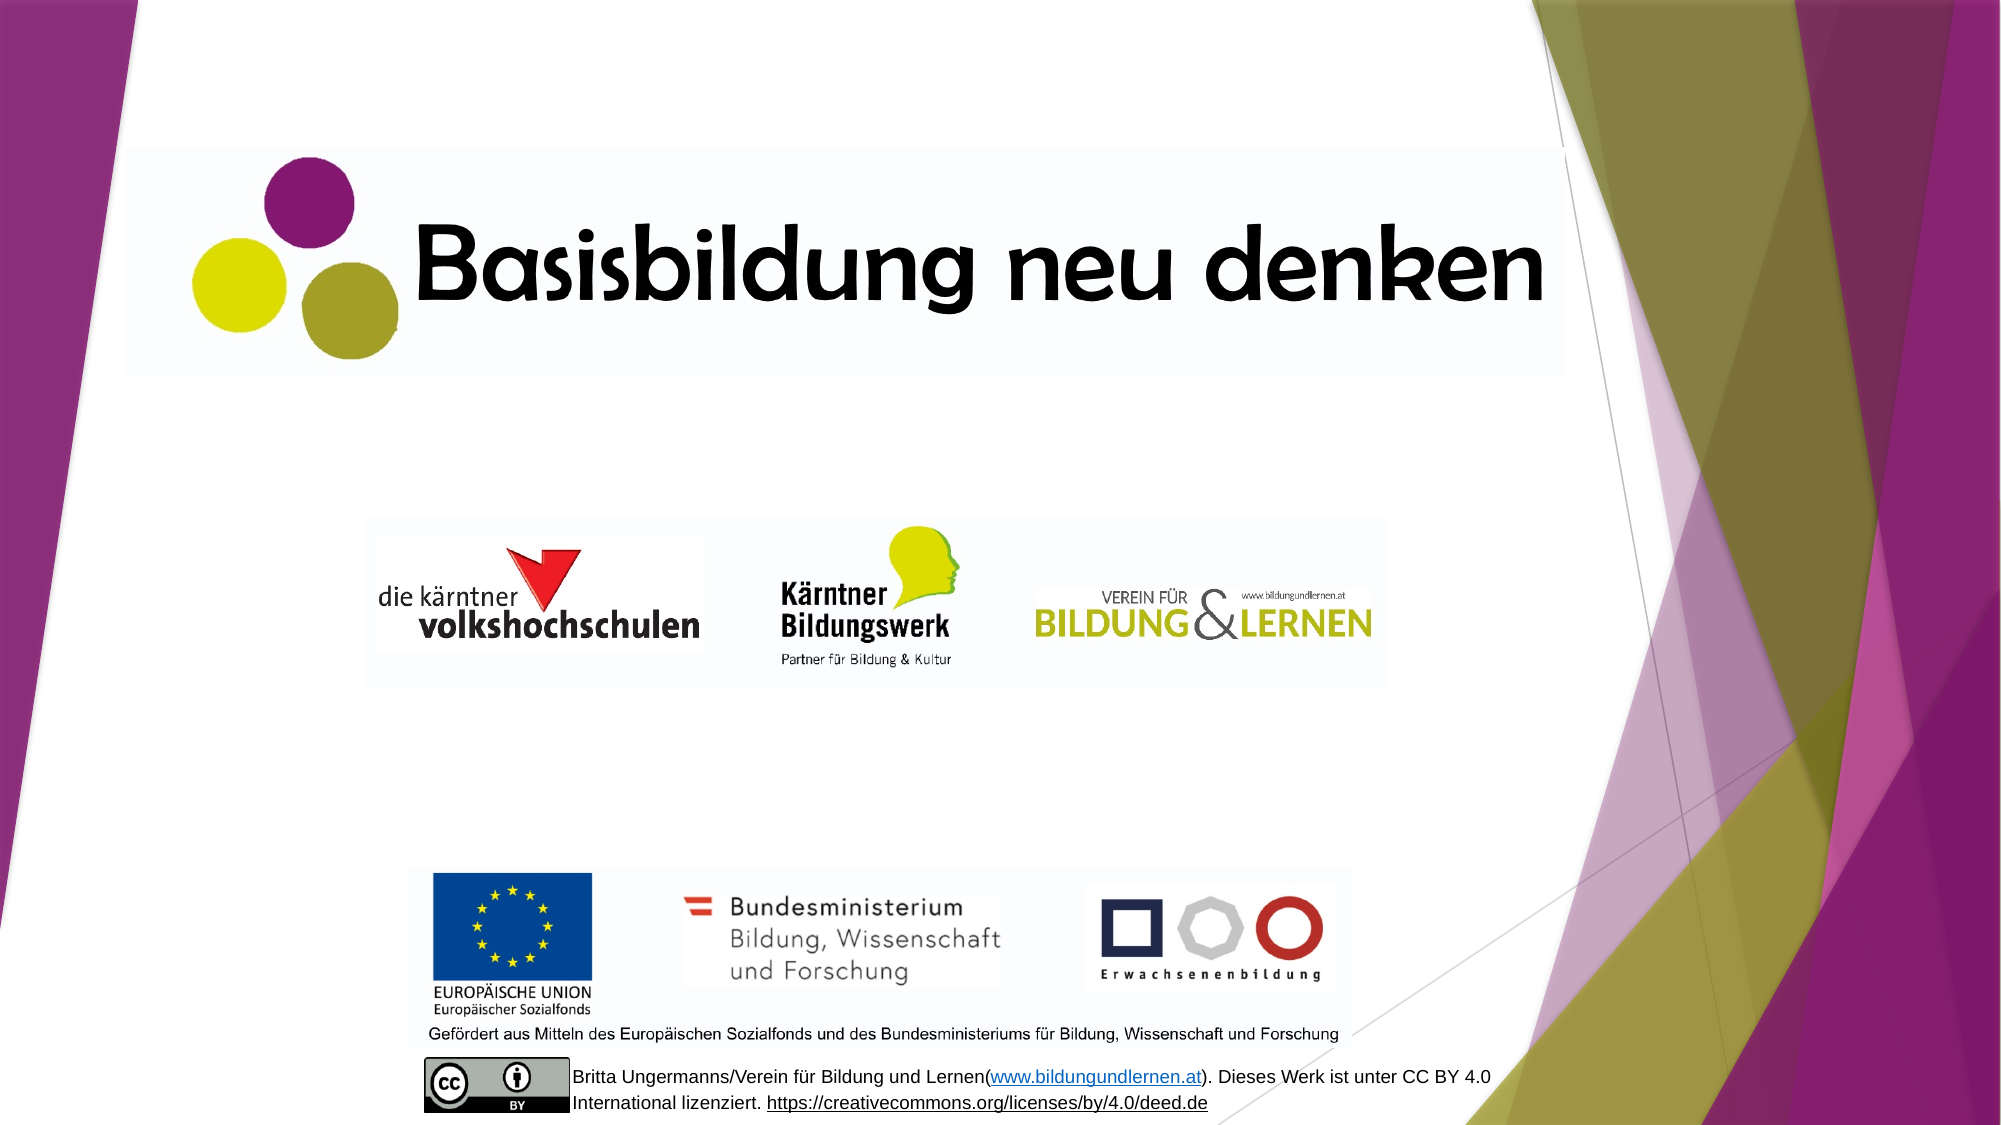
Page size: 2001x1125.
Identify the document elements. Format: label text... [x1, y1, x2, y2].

picture [124, 146, 1566, 376]
picture [408, 867, 1352, 1048]
picture [423, 1057, 571, 1113]
text_box Britta Ungermanns/Verein für Bildung und Lernen(www.bildungundlernen.at). Dieses Werk ist unter CC BY 4.0 International lizenziert. https://creativecommons.org/licenses/by/4.0/deed.de [570, 1055, 1518, 1118]
picture [366, 517, 1388, 688]
